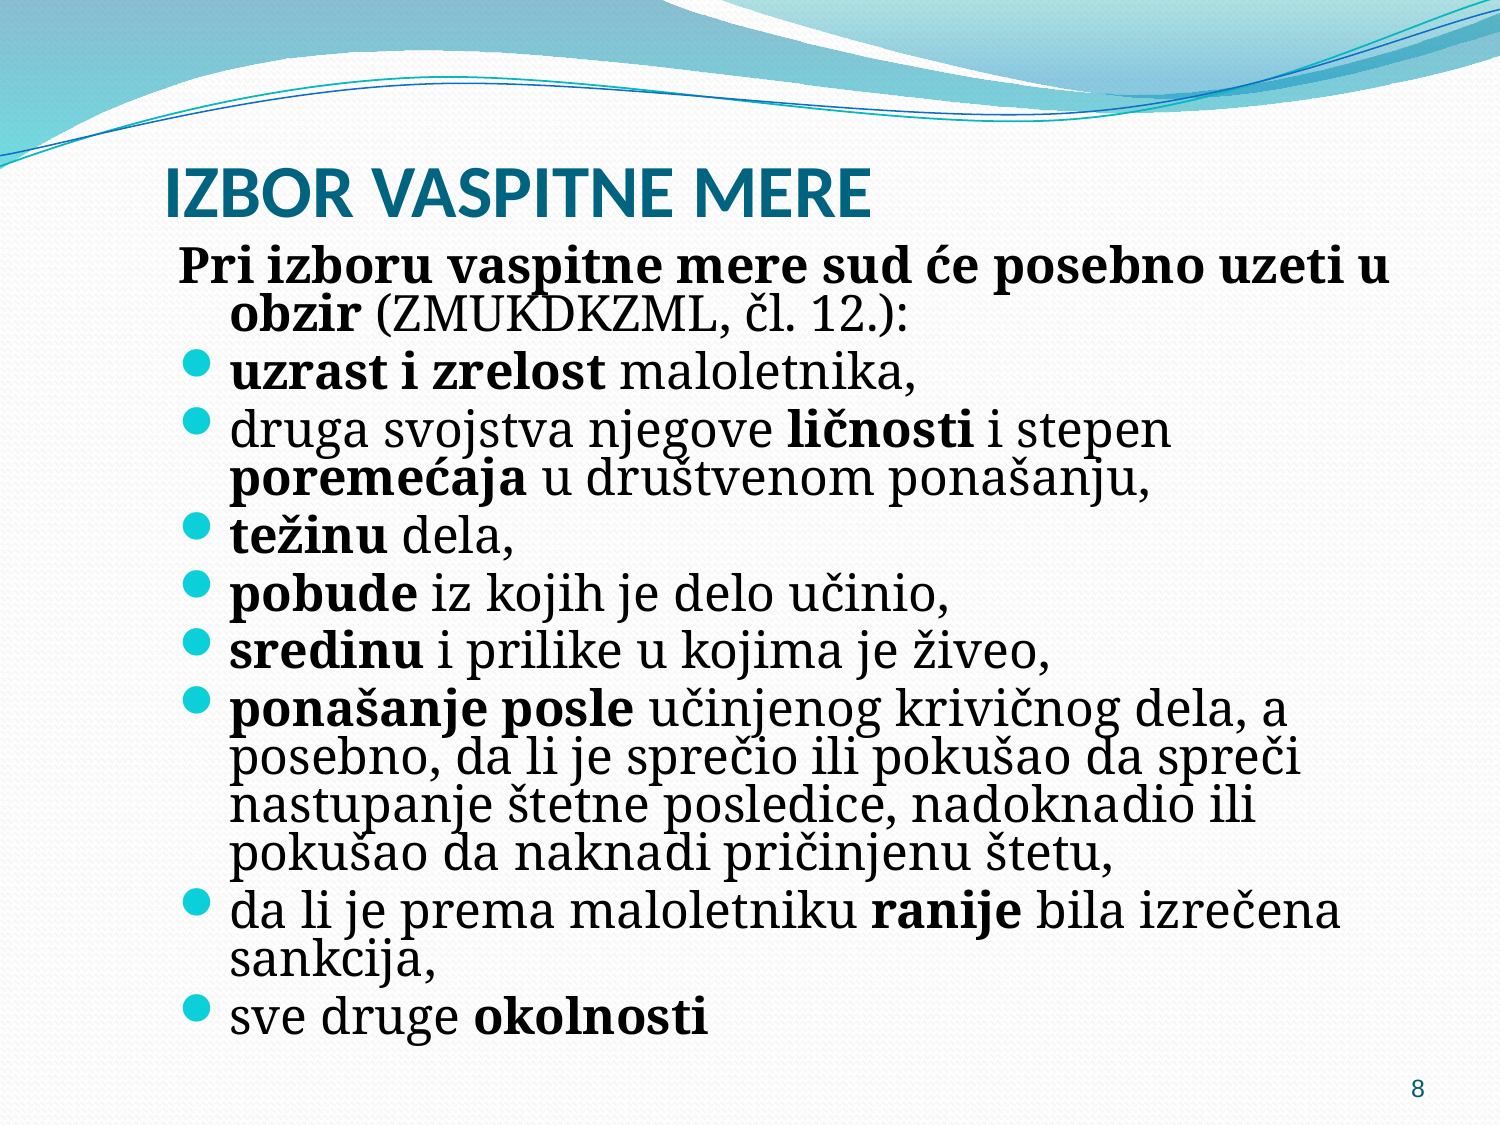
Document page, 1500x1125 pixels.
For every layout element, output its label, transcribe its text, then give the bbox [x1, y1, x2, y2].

title IZBOR VASPITNE MERE [163, 44, 1466, 233]
slide_number 8 [1299, 1042, 1425, 1103]
list Pri izboru vaspitne mere sud će posebno uzeti u obzir (ZMUKDKZML, čl. 12.): uzrast i zrelost maloletnika, druga svojstva njegove ličnosti i stepen poremećaja u društvenom ponašanju, težinu dela, pobude iz kojih je delo učinio, sredinu i prilike u kojima je živeo, ponašanje posle učinjenog krivičnog dela, a posebno, da li je sprečio ili pokušao da spreči nastupanje štetne posledice, nadoknadio ili pokušao da naknadi pričinjenu štetu, da li je prema maloletniku ranije bila izrečena sankcija, sve druge okolnosti [163, 237, 1466, 1026]
